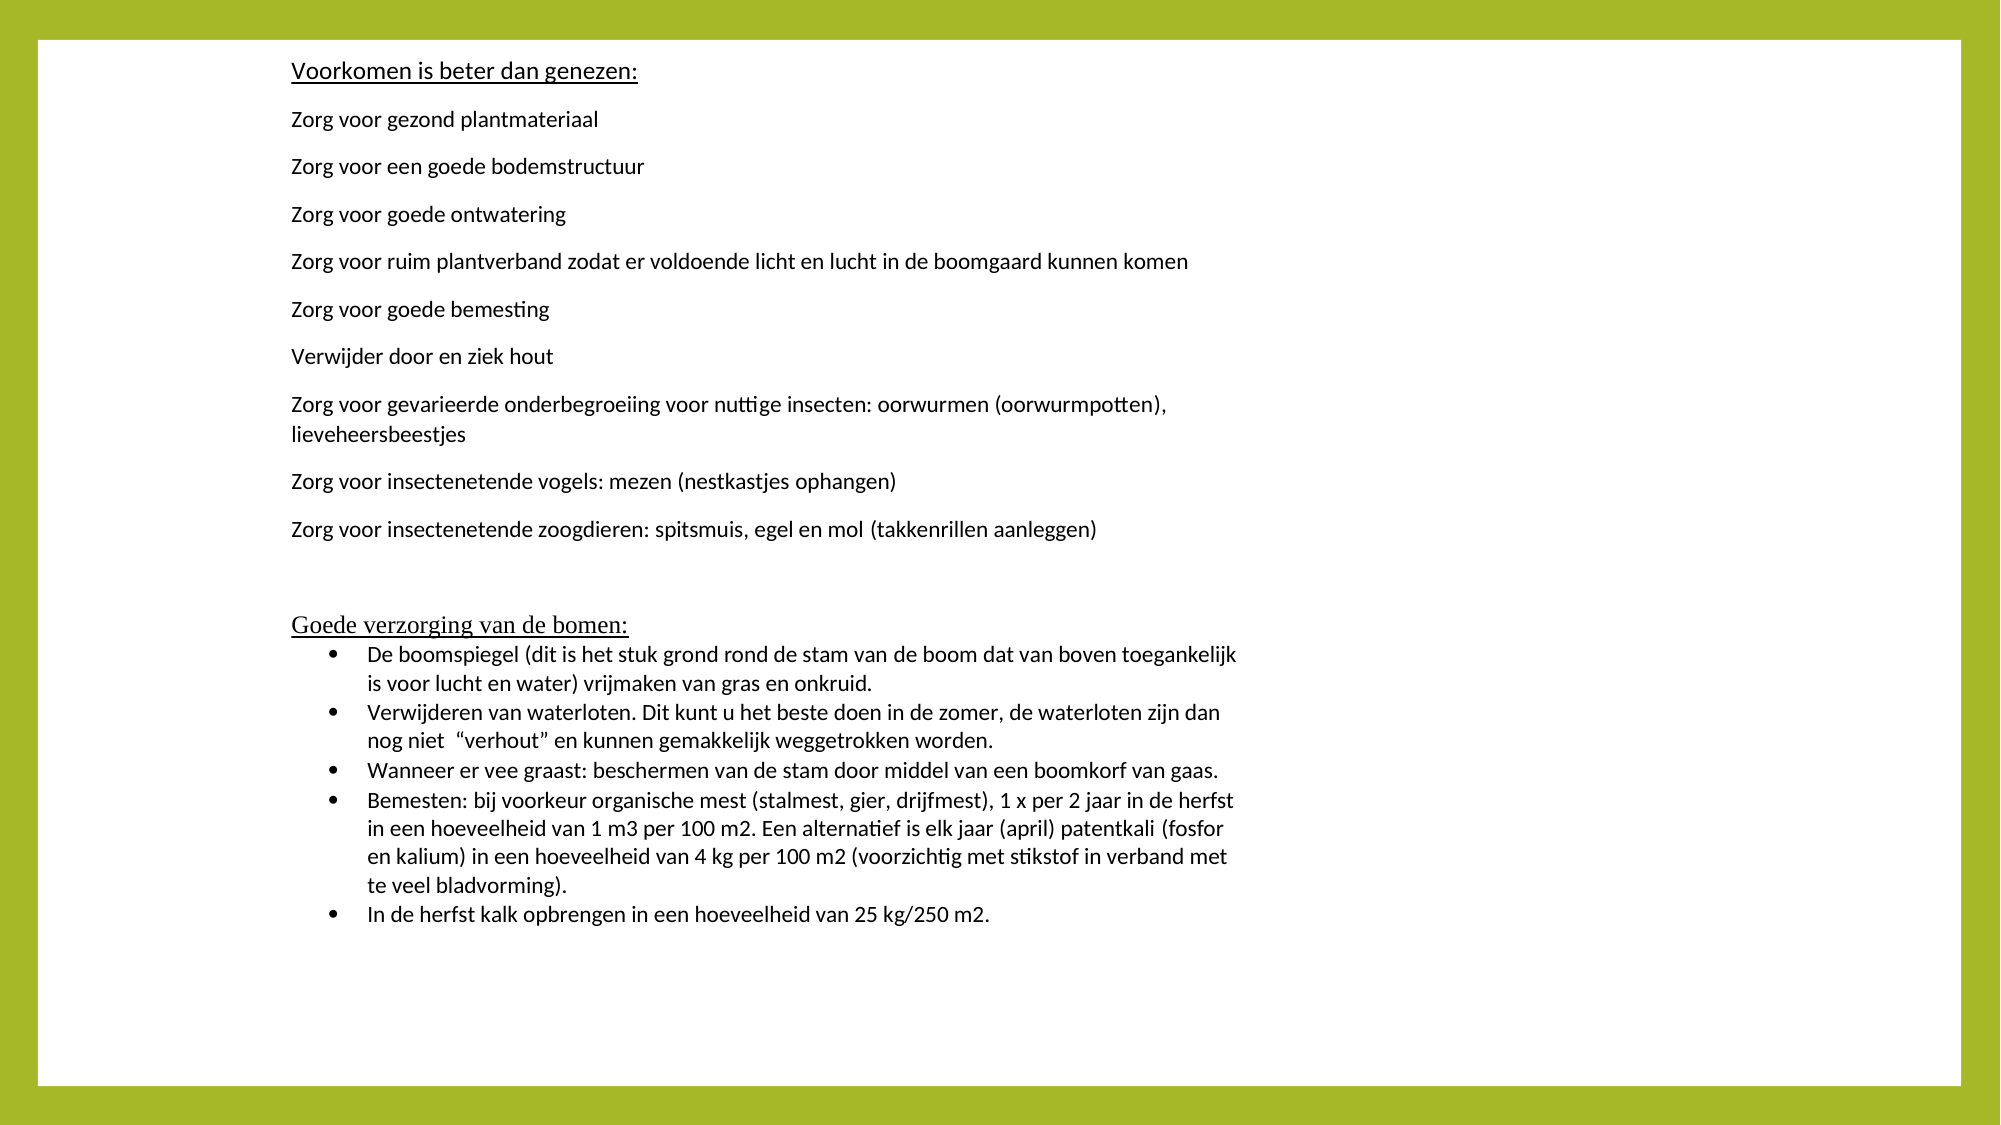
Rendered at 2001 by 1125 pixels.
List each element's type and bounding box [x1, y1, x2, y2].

list [278, 48, 1249, 937]
